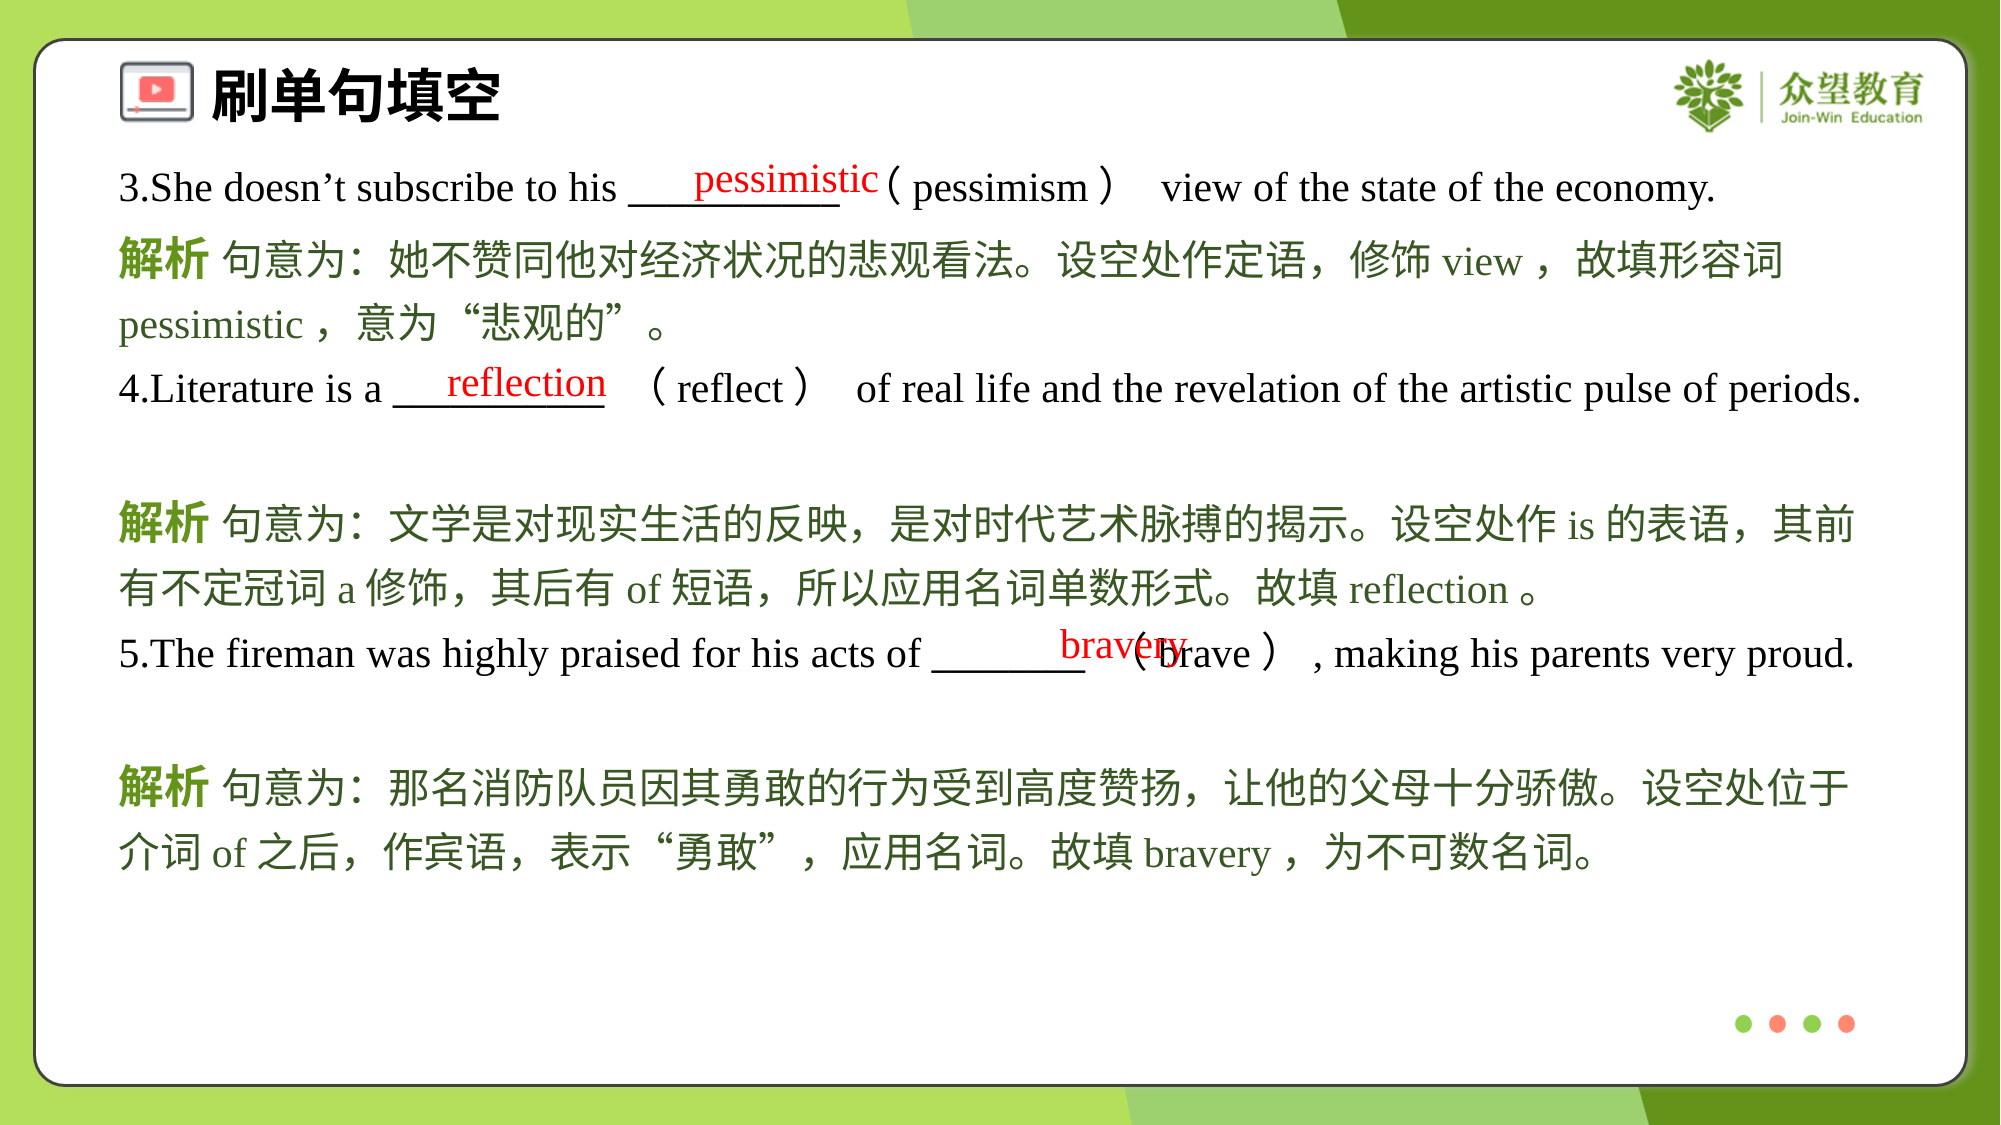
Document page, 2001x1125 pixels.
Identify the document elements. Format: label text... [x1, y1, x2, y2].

picture [0, 0, 2000, 1125]
text_box 5.The fireman was highly praised for his acts of ________ （brave）, making his parents very proud. [118, 613, 1883, 734]
text_box 3.She doesn’t subscribe to his ___________ （pessimism） view of the state of the economy. [118, 146, 1883, 204]
text_box 解析 句意为：她不赞同他对经济状况的悲观看法。设空处作定语，修饰view，故填形容词pessimistic，意为“悲观的”。 [118, 215, 1883, 343]
text_box bravery [1055, 604, 1193, 663]
text_box pessimistic [689, 138, 884, 197]
text_box 解析 句意为：那名消防队员因其勇敢的行为受到高度赞扬，让他的父母十分骄傲。设空处位于介词of之后，作宾语，表示“勇敢”，应用名词。故填bravery，为不可数名词。 [118, 744, 1883, 871]
text_box 4.Literature is a ___________ （reflect） of real life and the revelation of the artistic pulse of periods. [118, 348, 1883, 406]
text_box reflection [447, 342, 612, 400]
text_box 解析 句意为：文学是对现实生活的反映，是对时代艺术脉搏的揭示。设空处作is的表语，其前有不定冠词a修饰，其后有of短语，所以应用名词单数形式。故填reflection。 [118, 480, 1883, 607]
